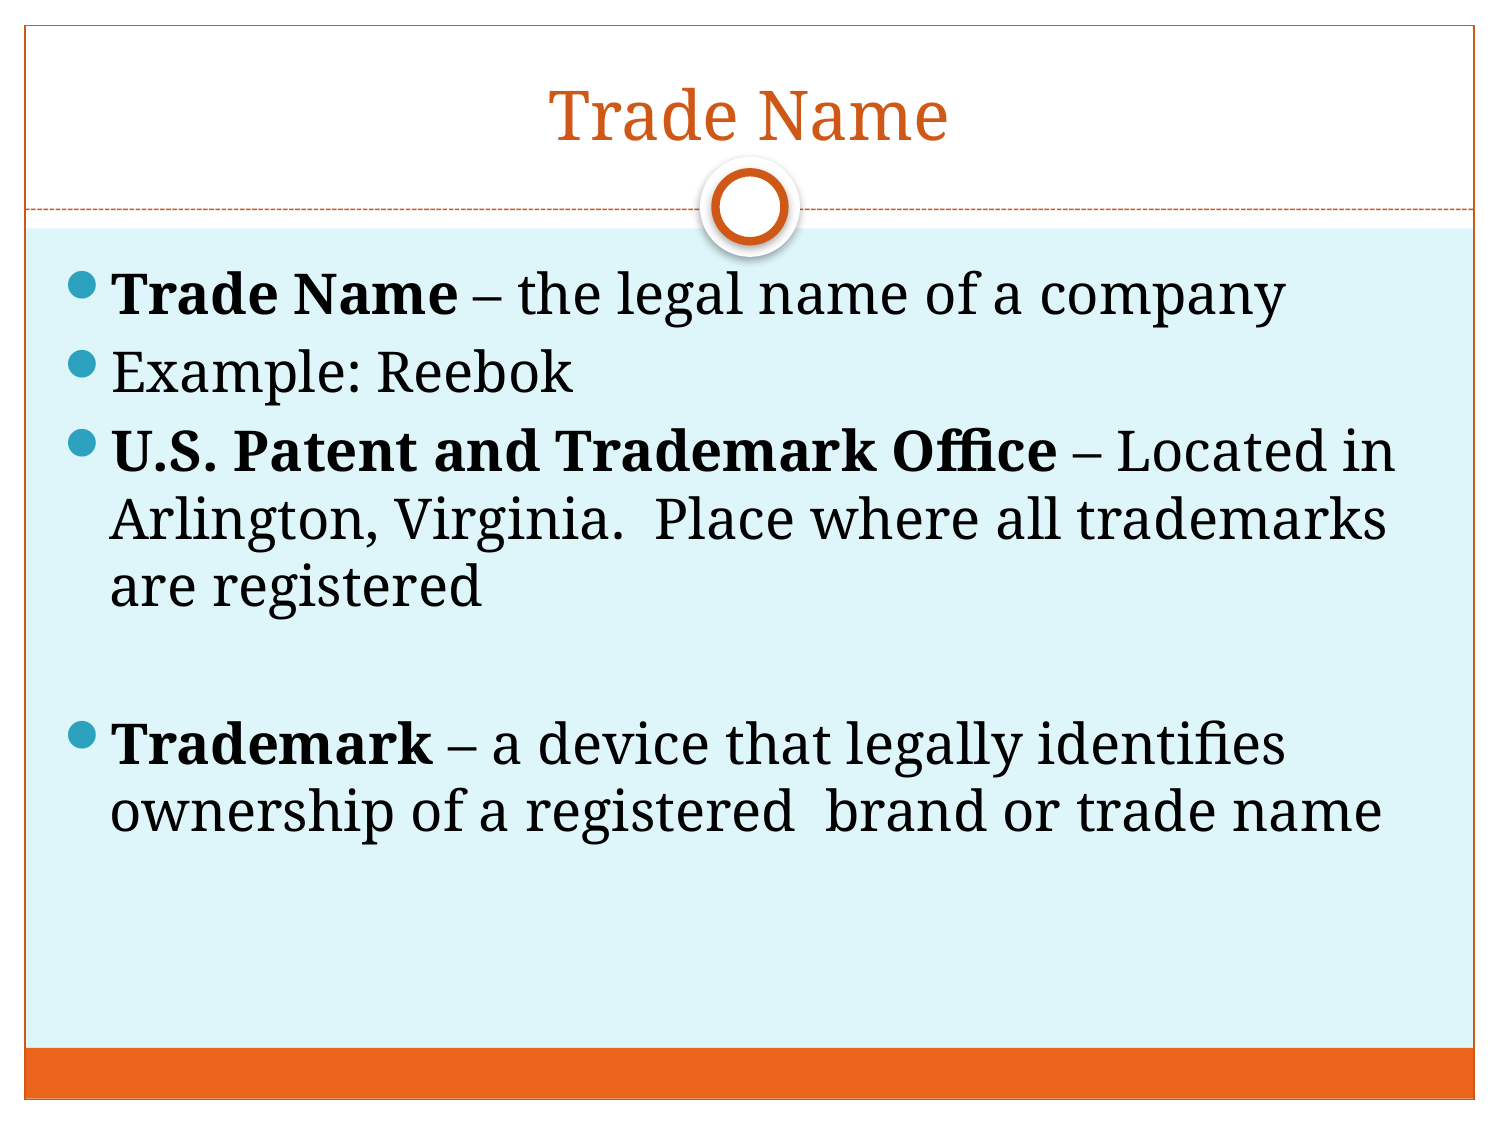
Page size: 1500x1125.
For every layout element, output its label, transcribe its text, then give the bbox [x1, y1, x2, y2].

title Trade Name [49, 37, 1450, 162]
list Trade Name – the legal name of a company Example: Reebok U.S. Patent and Trademark Office – Located in Arlington, Virginia. Place where all trademarks are registered Trademark – a device that legally identifies ownership of a registered brand or trade name [49, 250, 1445, 1001]
